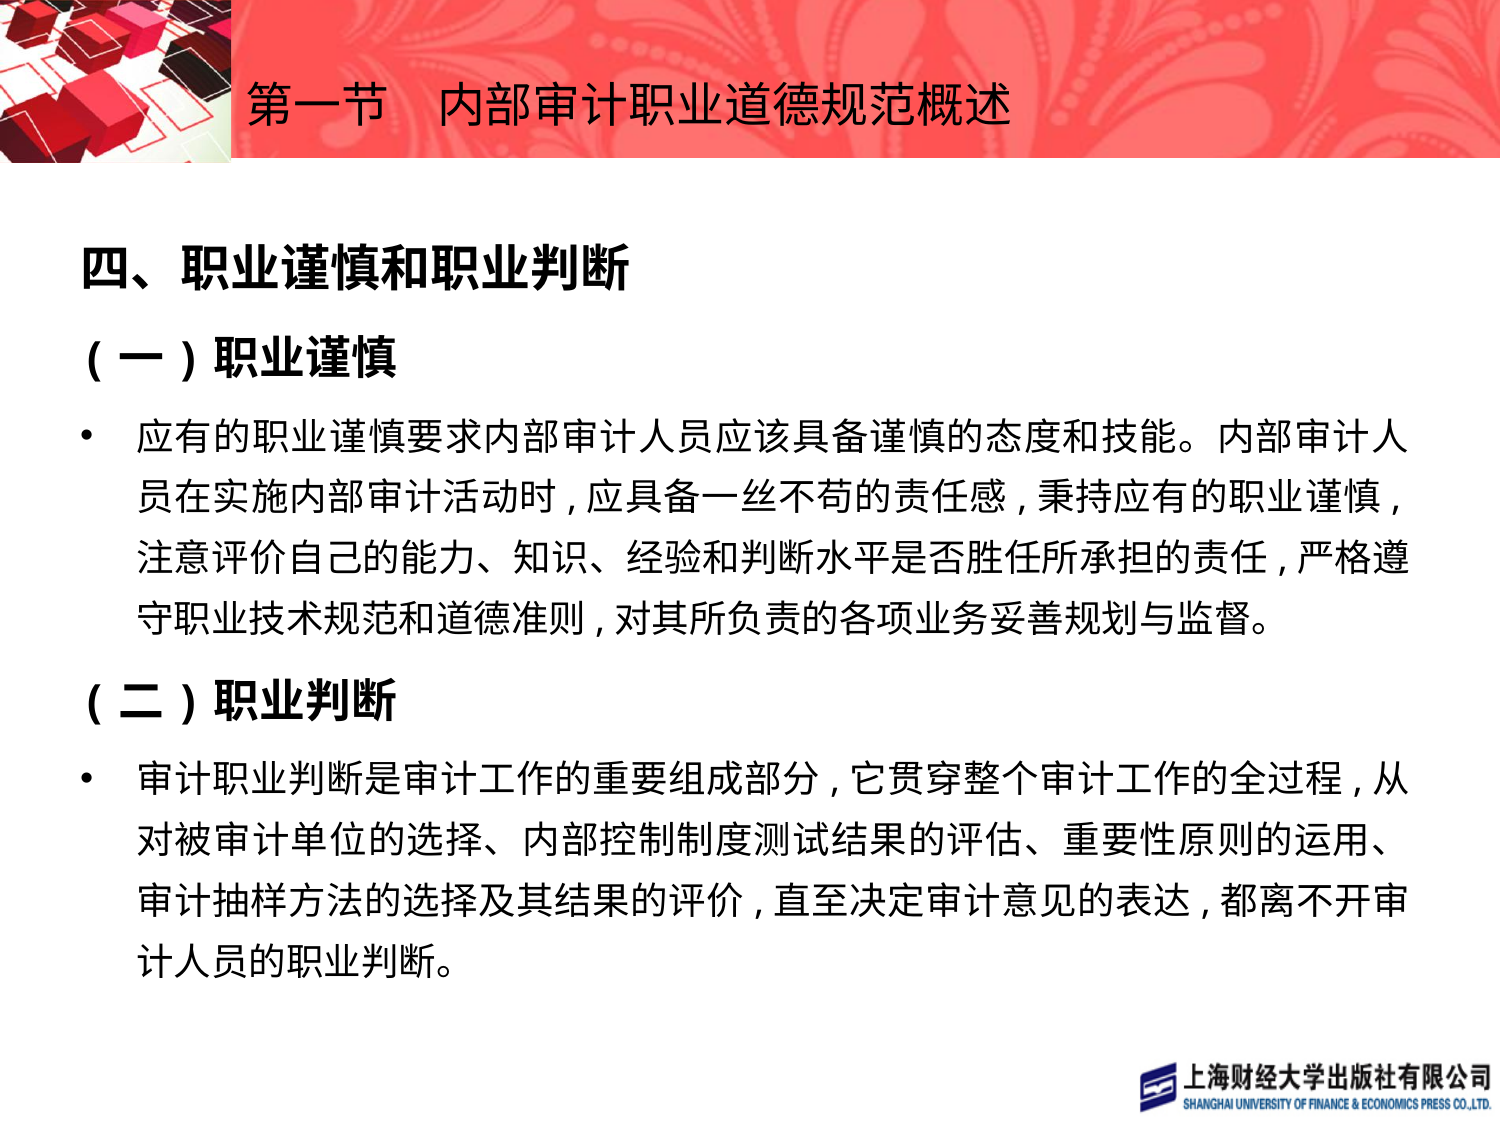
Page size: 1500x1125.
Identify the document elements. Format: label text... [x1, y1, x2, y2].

list 四、职业谨慎和职业判断 (一)职业谨慎 应有的职业谨慎要求内部审计人员应该具备谨慎的态度和技能。内部审计人员在实施内部审计活动时,应具备一丝不苟的责任感,秉持应有的职业谨慎,注意评价自己的能力、知识、经验和判断水平是否胜任所承担的责任,严格遵守职业技术规范和道德准则,对其所负责的各项业务妥善规划与监督。 (二)职业判断 审计职业判断是审计工作的重要组成部分,它贯穿整个审计工作的全过程,从对被审计单位的选择、内部控制制度测试结果的评估、重要性原则的运用、审计抽样方法的选择及其结果的评价,直至决定审计意见的表达,都离不开审计人员的职业判断。 [64, 208, 1425, 1047]
title 第一节 内部审计职业道德规范概述 [230, 45, 1461, 161]
picture [1139, 1058, 1495, 1118]
